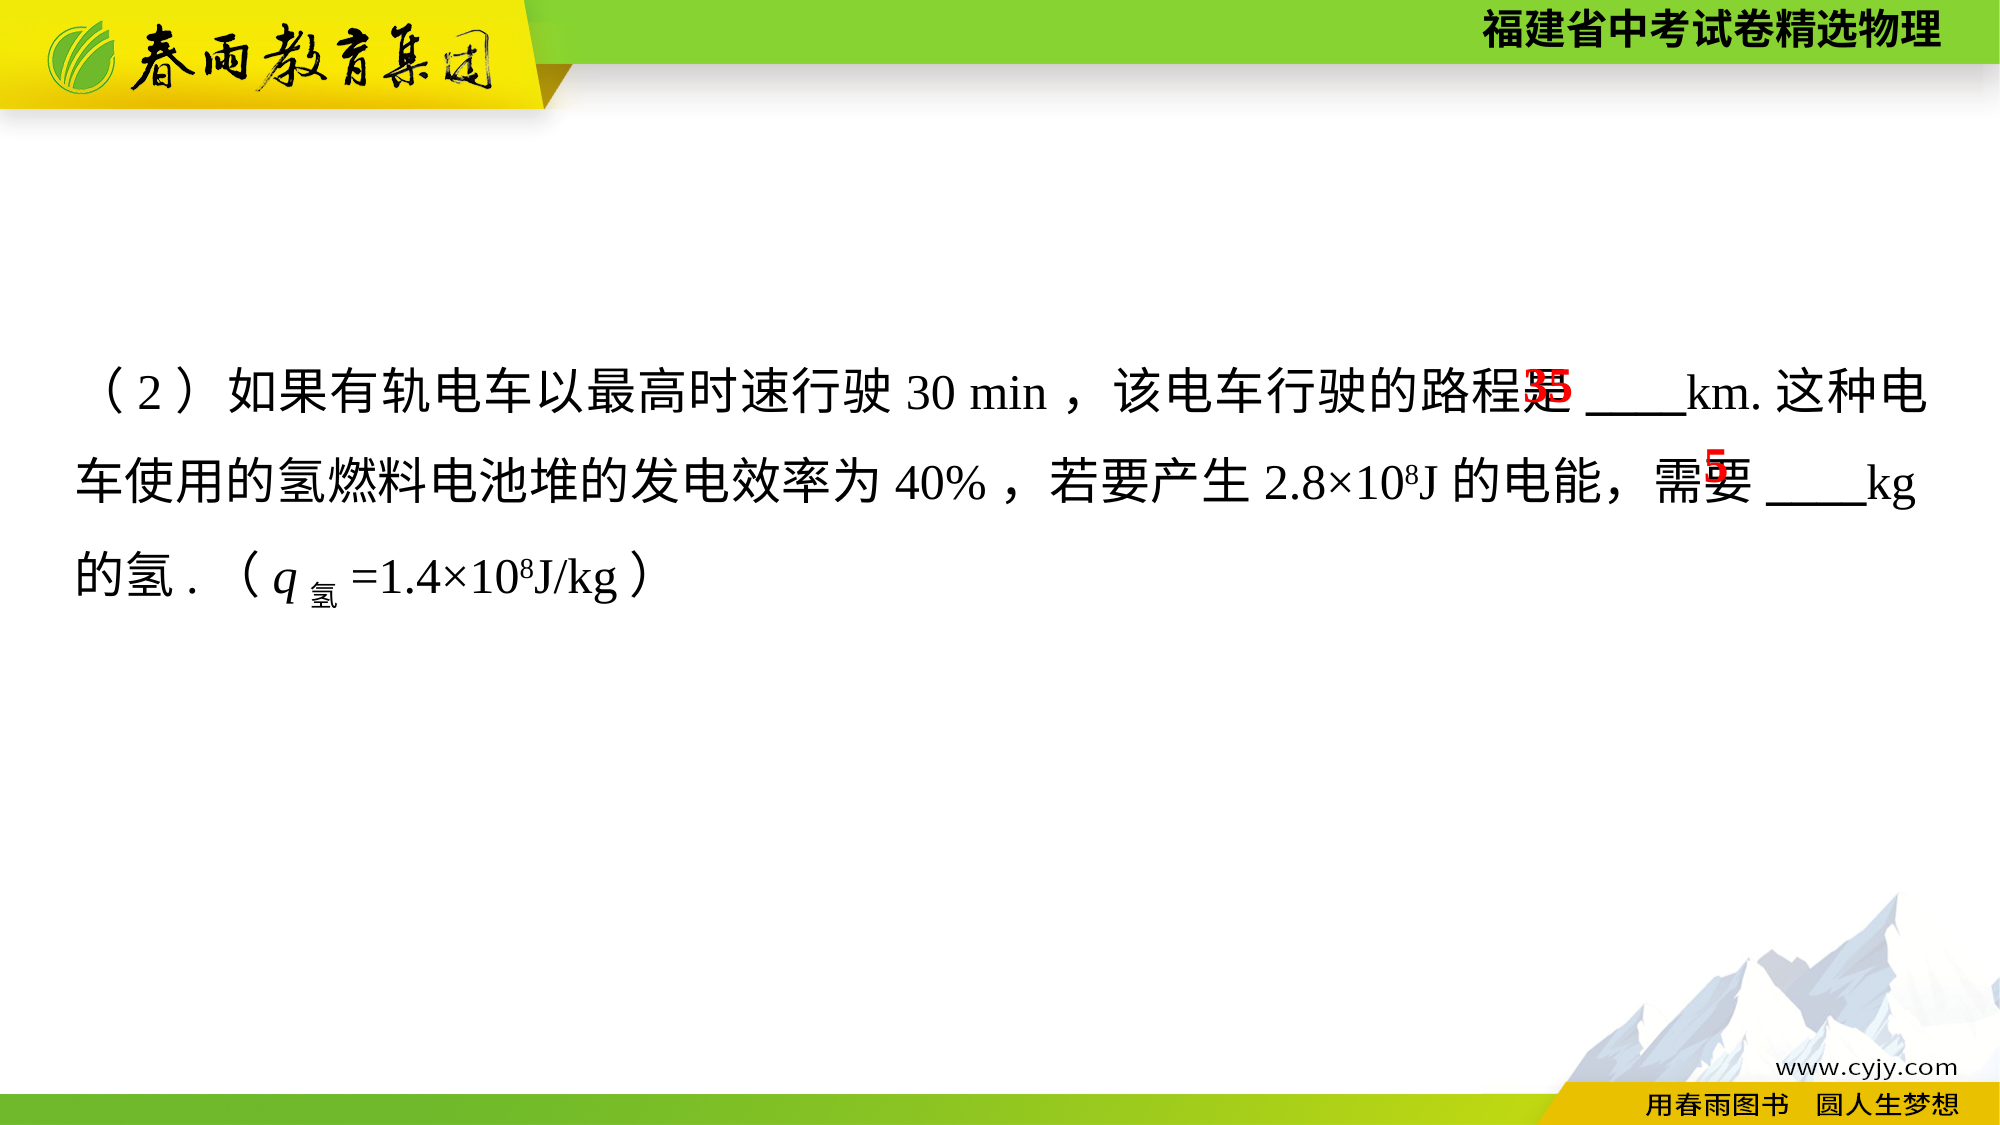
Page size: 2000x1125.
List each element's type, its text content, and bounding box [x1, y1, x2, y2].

text_box 35 [1508, 345, 1588, 421]
text_box 5 [1626, 425, 1806, 501]
picture [0, 0, 2000, 1125]
list （2）如果有轨电车以最高时速行驶30 min，该电车行驶的路程是____km.这种电车使用的氢燃料电池堆的发电效率为40%，若要产生2.8×108J的电能，需要____kg的氢.（q氢=1.4×108J/kg） [59, 321, 1944, 610]
